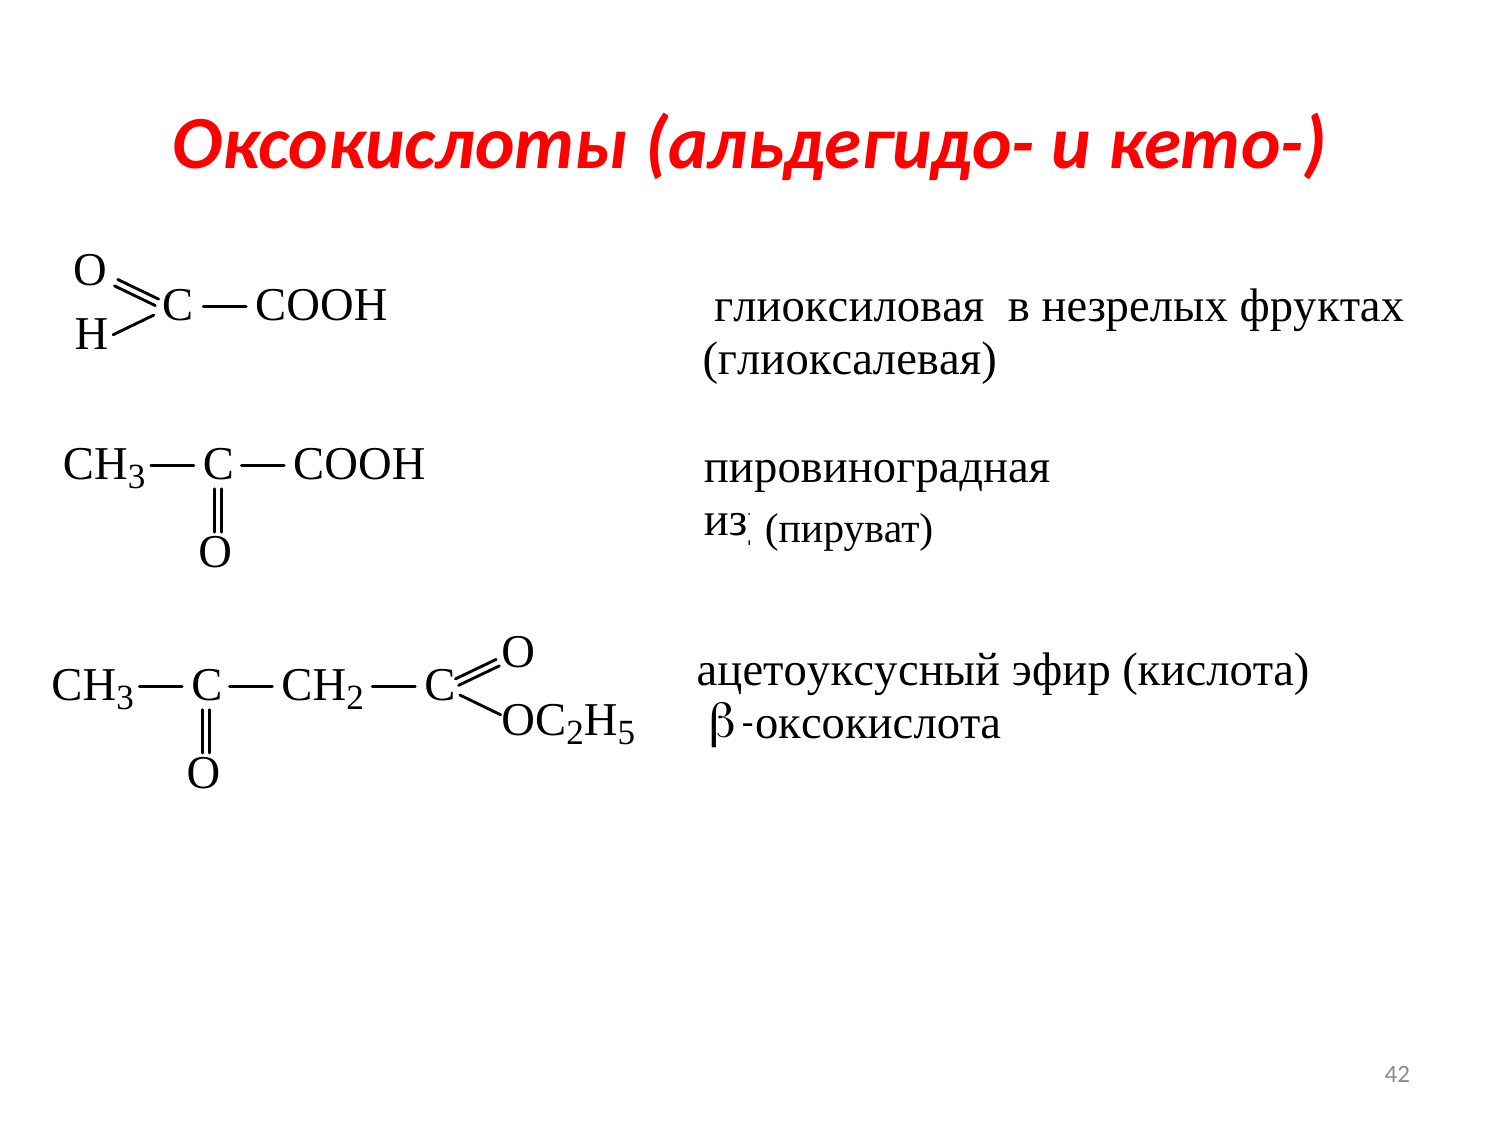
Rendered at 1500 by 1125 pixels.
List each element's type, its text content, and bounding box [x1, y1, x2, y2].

title Оксокислоты (альдегидо- и кето-) [74, 44, 1426, 233]
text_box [36, 232, 1416, 881]
slide_number 42 [1074, 1042, 1425, 1103]
